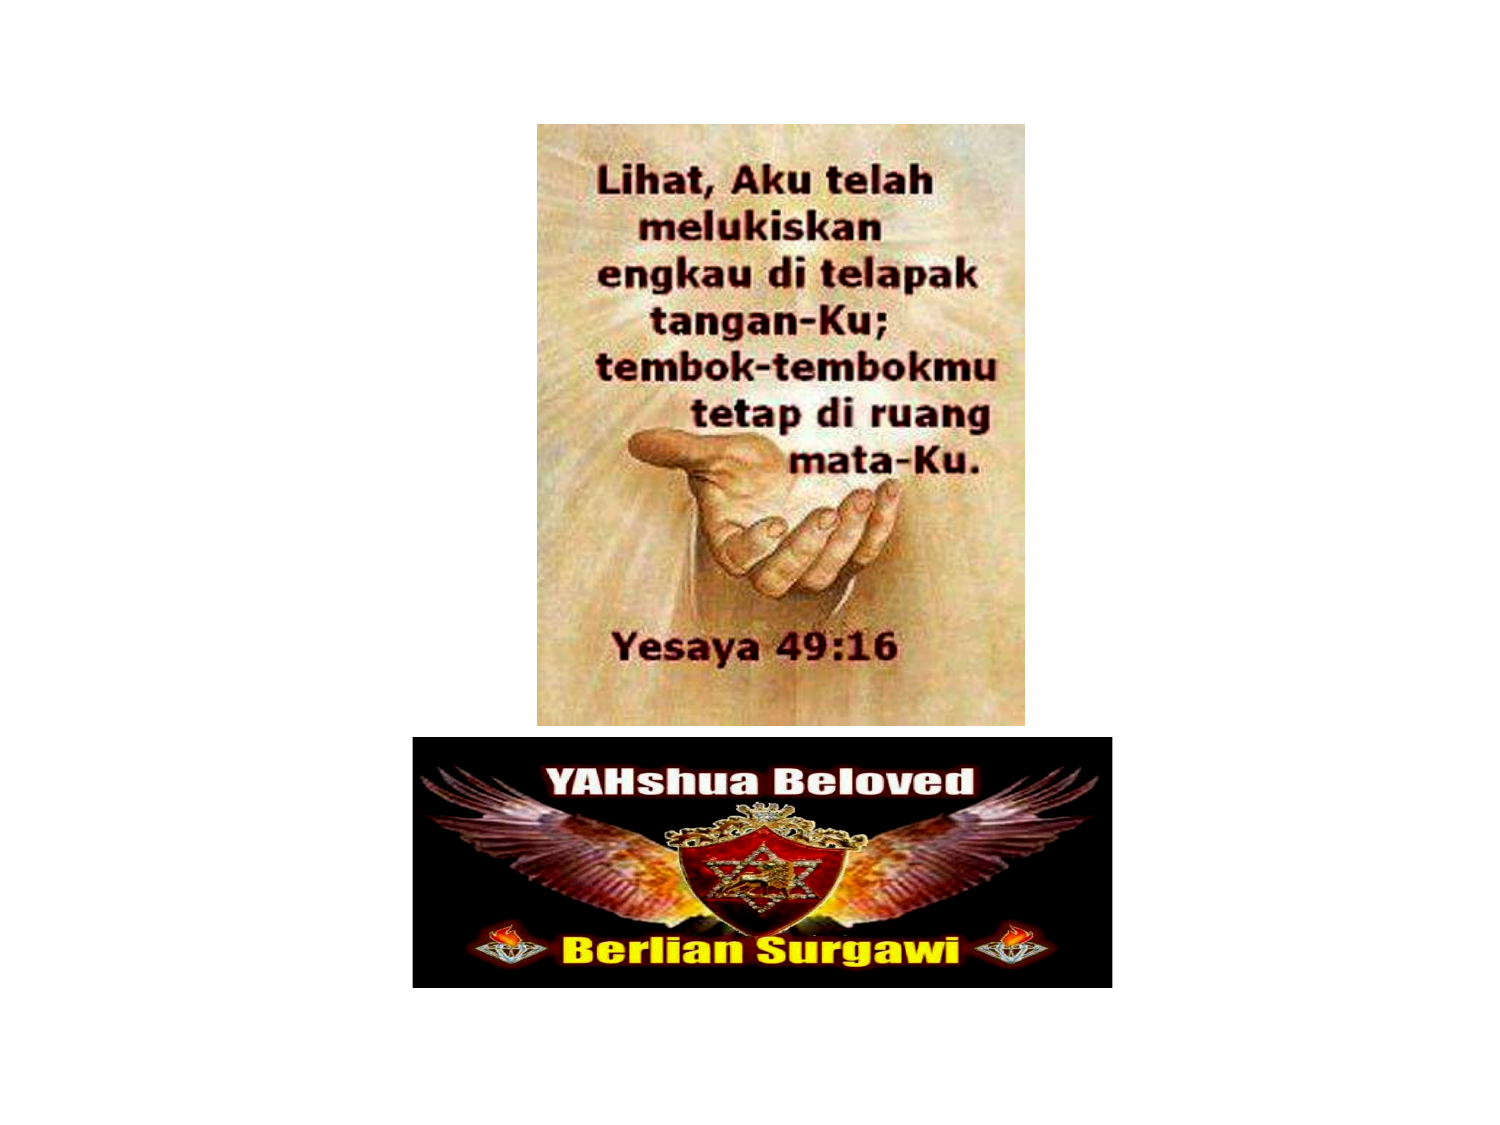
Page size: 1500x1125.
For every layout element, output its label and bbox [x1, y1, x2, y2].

picture [537, 124, 1026, 726]
picture [412, 737, 1113, 988]
